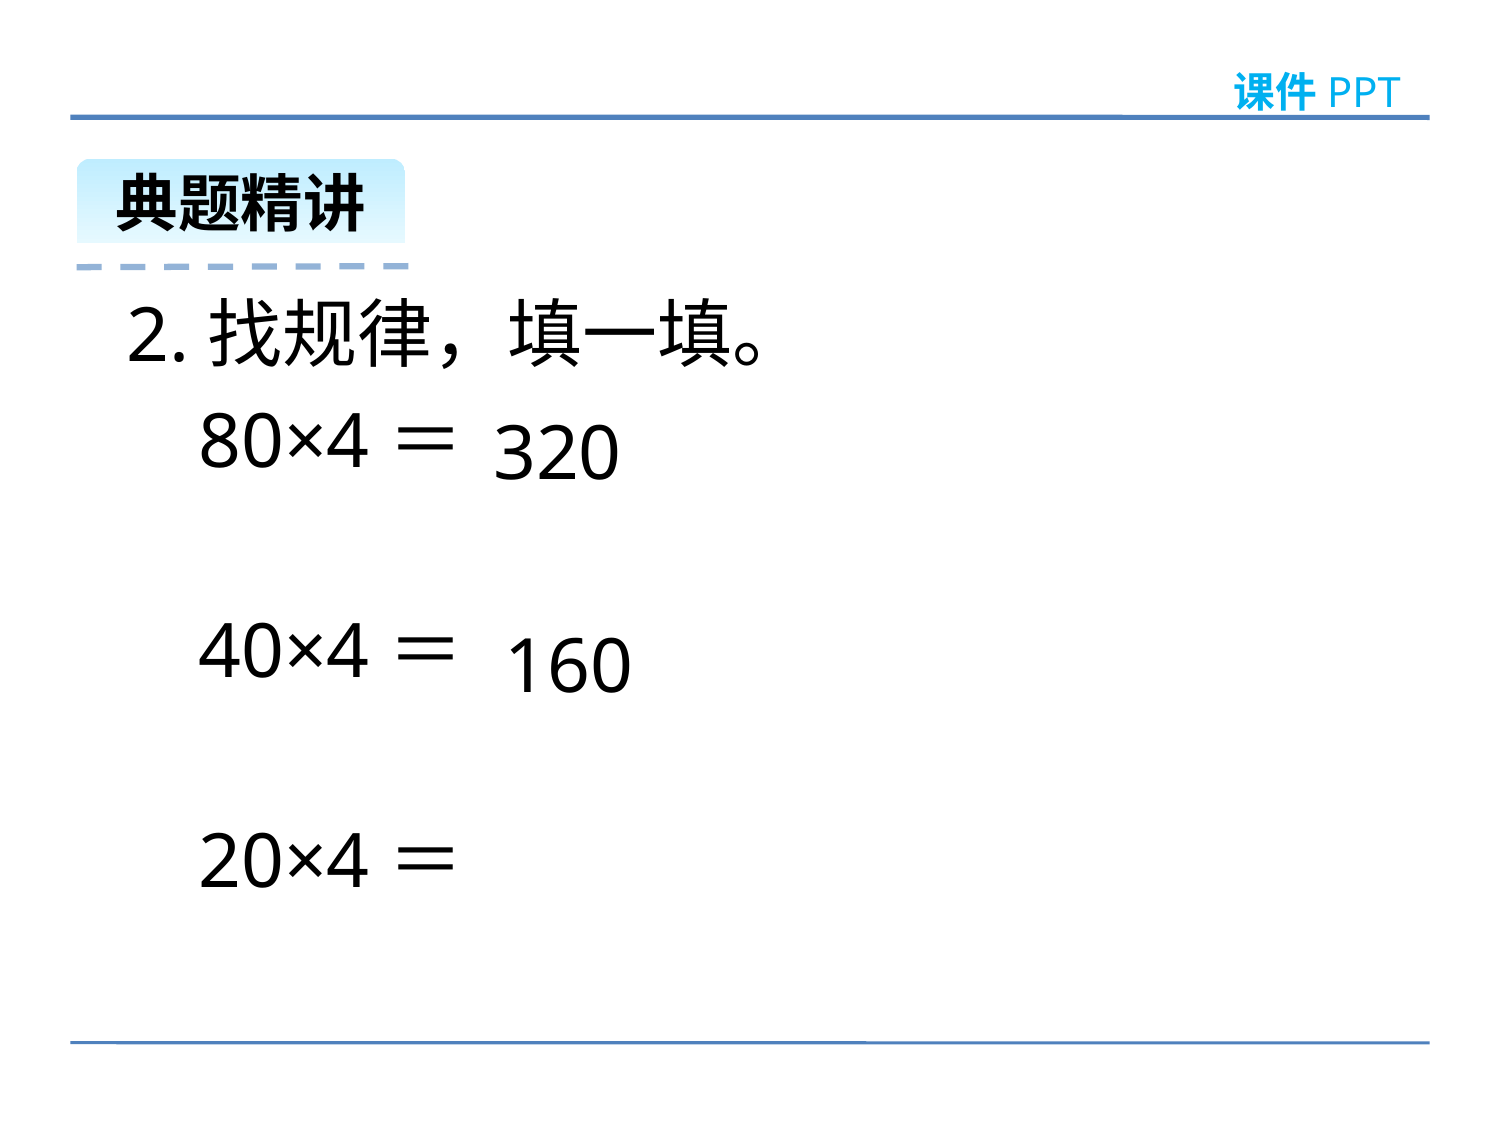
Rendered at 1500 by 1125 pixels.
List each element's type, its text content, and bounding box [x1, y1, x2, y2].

text_box 320 [478, 397, 644, 502]
list 80×4＝ 40×4＝ 20×4＝ [183, 385, 591, 894]
text_box 160 [490, 609, 656, 715]
text_box 2.找规律，填一填。 [112, 279, 999, 384]
text_box 课件PPT [1218, 58, 1418, 124]
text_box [76, 158, 417, 268]
